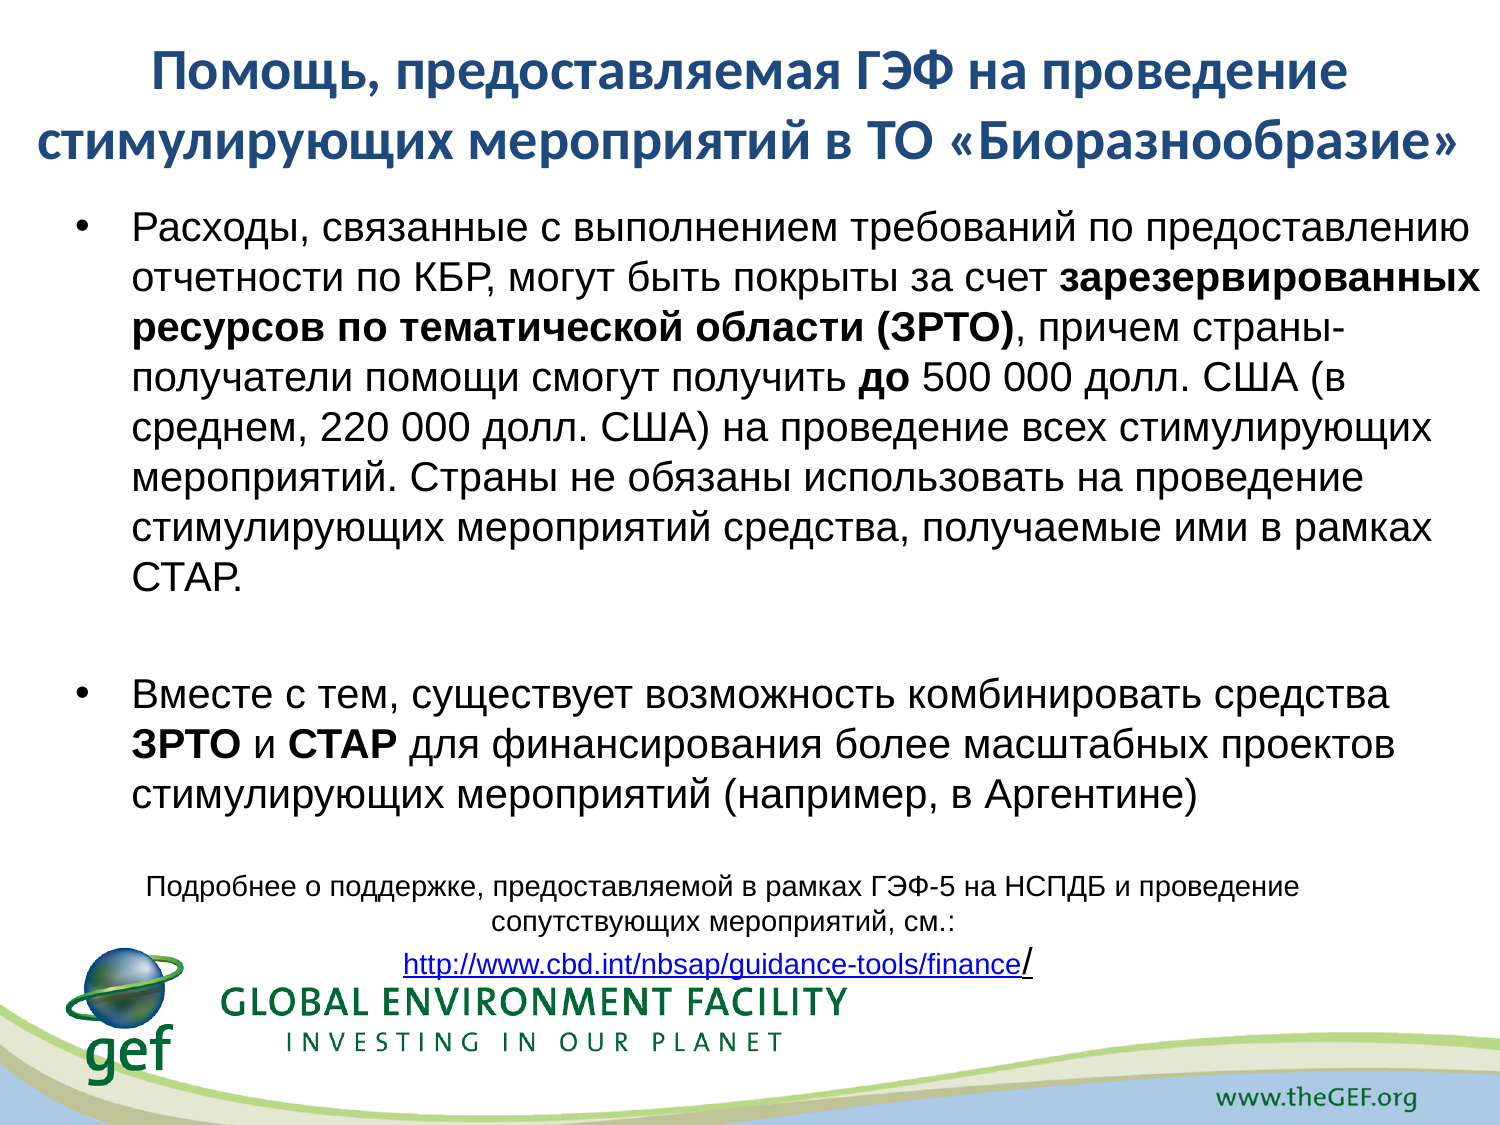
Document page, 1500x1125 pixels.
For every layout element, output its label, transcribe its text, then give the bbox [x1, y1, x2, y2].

picture [0, 982, 1500, 1125]
text_box Расходы, связанные с выполнением требований по предоставлению отчетности по КБР, могут быть покрыты за счет зарезервированных ресурсов по тематической области (ЗРТО), причем страны-получатели помощи смогут получить до 500 000 долл. США (в среднем, 220 000 долл. США) на проведение всех стимулирующих мероприятий. Страны не обязаны использовать на проведение стимулирующих мероприятий средства, получаемые ими в рамках СТАР. Вместе с тем, существует возможность комбинировать средства ЗРТО и СТАР для финансирования более масштабных проектов стимулирующих мероприятий (например, в Аргентине) [0, 199, 1500, 982]
text_box Подробнее о поддержке, предоставляемой в рамках ГЭФ-5 на НСПДБ и проведение сопутствующих мероприятий, см.: http://www.cbd.int/nbsap/guidance-tools/finance/ [50, 824, 1397, 990]
title Помощь, предоставляемая ГЭФ на проведение стимулирующих мероприятий в ТО «Биоразнообразие» [0, 24, 1500, 178]
